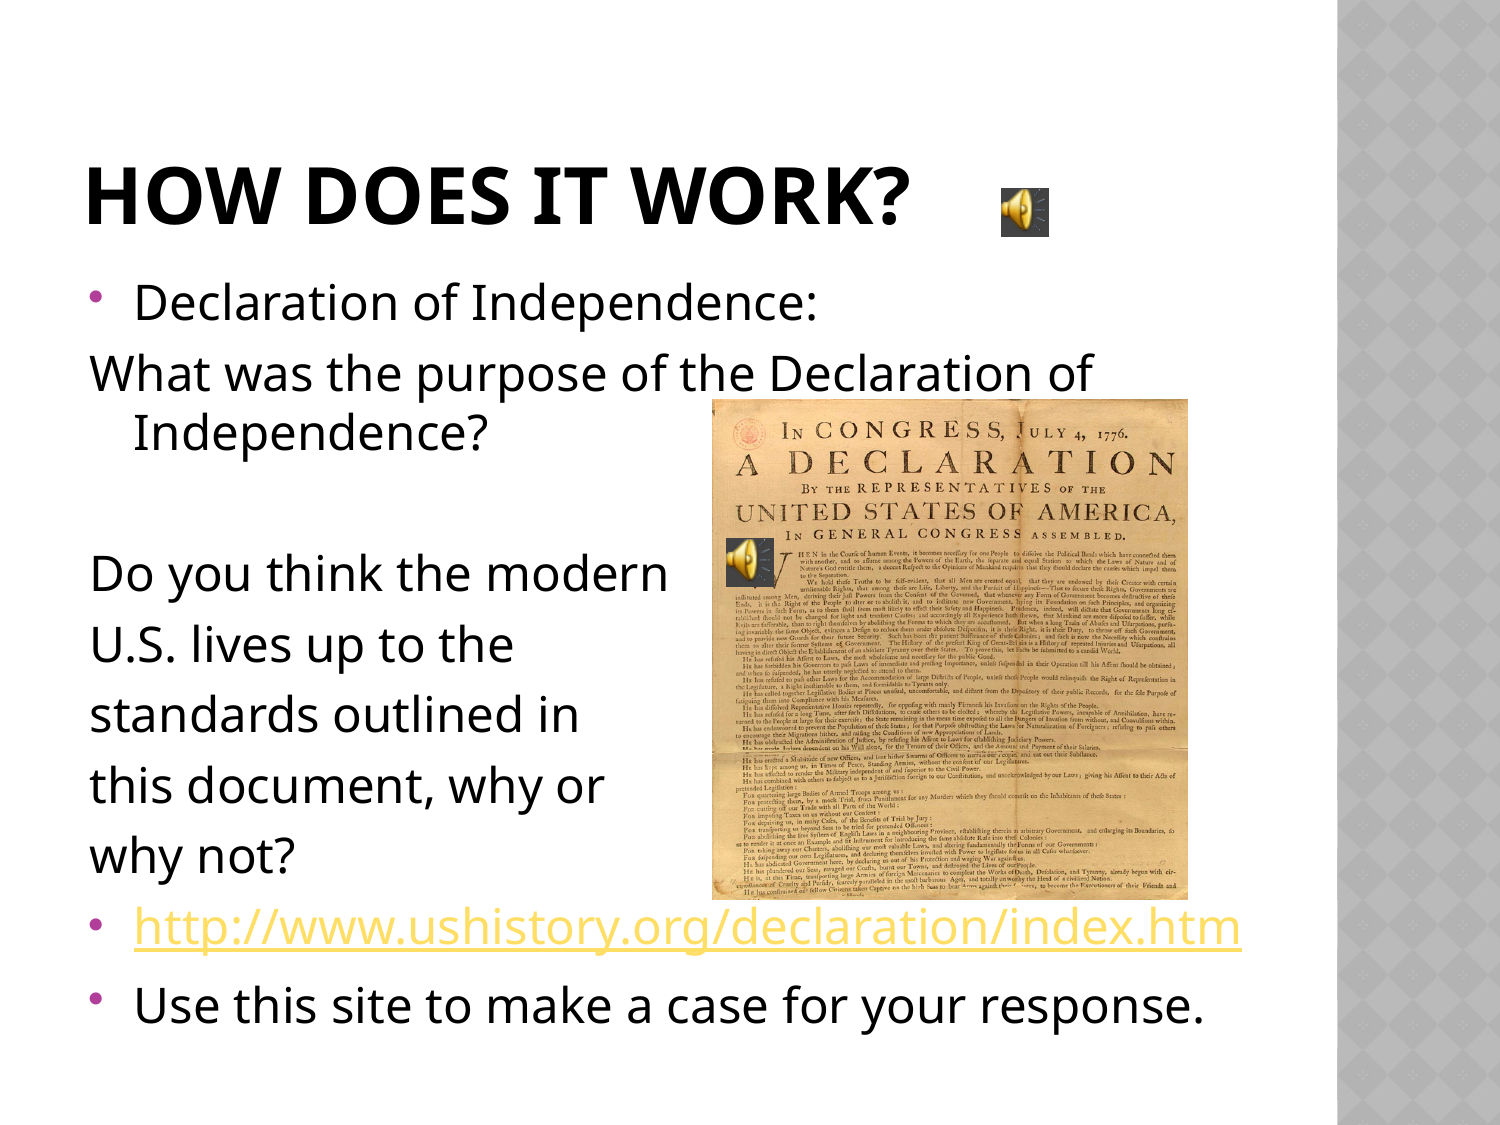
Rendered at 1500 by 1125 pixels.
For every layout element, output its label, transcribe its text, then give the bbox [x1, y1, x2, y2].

picture [999, 187, 1051, 238]
picture [712, 399, 1188, 901]
title How does it work? [75, 52, 1263, 240]
list Declaration of Independence: What was the purpose of the Declaration of Independence? Do you think the modern U.S. lives up to the standards outlined in this document, why or why not? http://www.ushistory.org/declaration/index.htm Use this site to make a case for your response. [75, 264, 1263, 1059]
